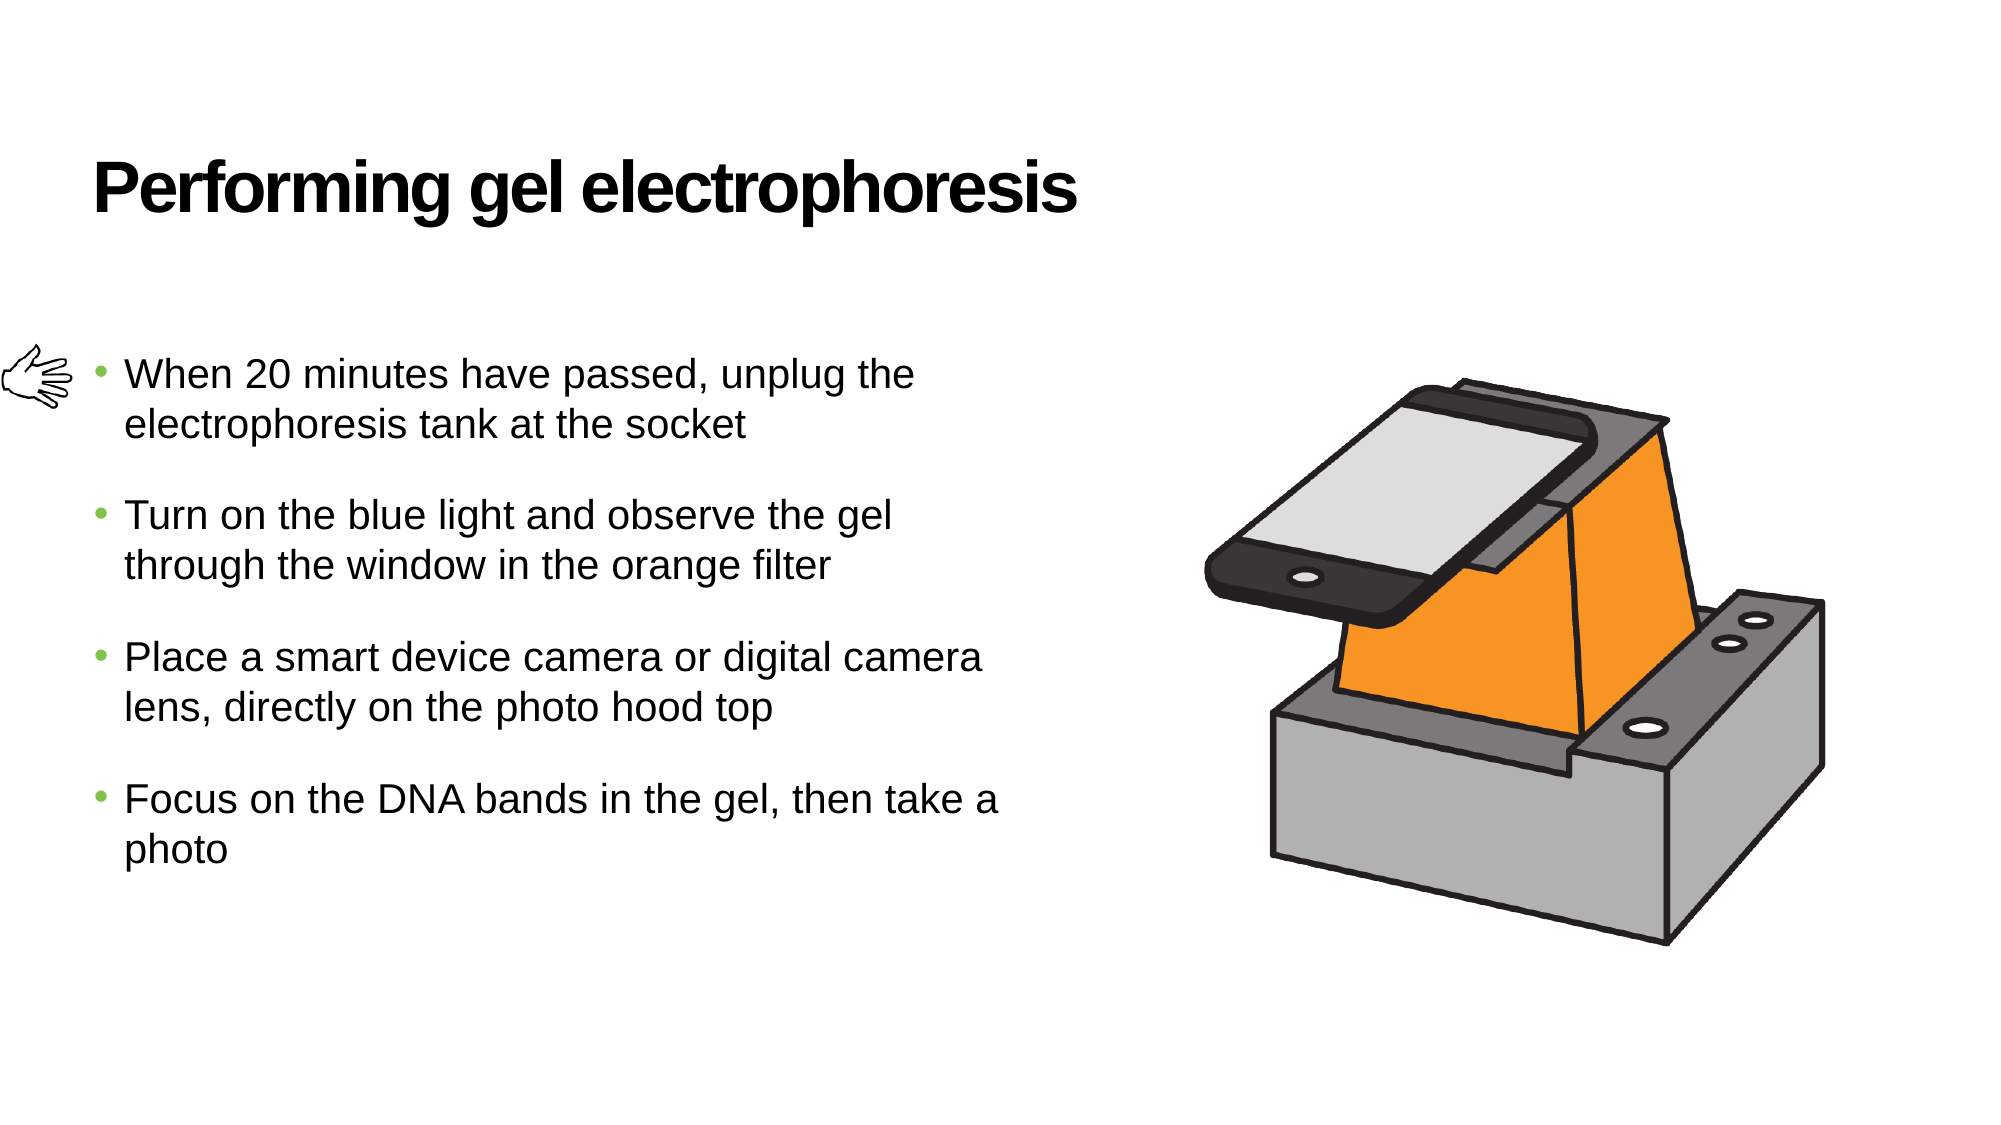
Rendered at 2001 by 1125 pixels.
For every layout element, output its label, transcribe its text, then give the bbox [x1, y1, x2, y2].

picture [1113, 316, 1916, 1008]
title Performing gel electrophoresis [77, 156, 1922, 313]
picture [0, 331, 79, 418]
list When 20 minutes have passed, unplug the electrophoresis tank at the socket Turn on the blue light and observe the gel through the window in the orange filter Place a smart device camera or digital camera lens, directly on the photo hood top Focus on the DNA bands in the gel, then take a photo [78, 331, 1041, 1051]
